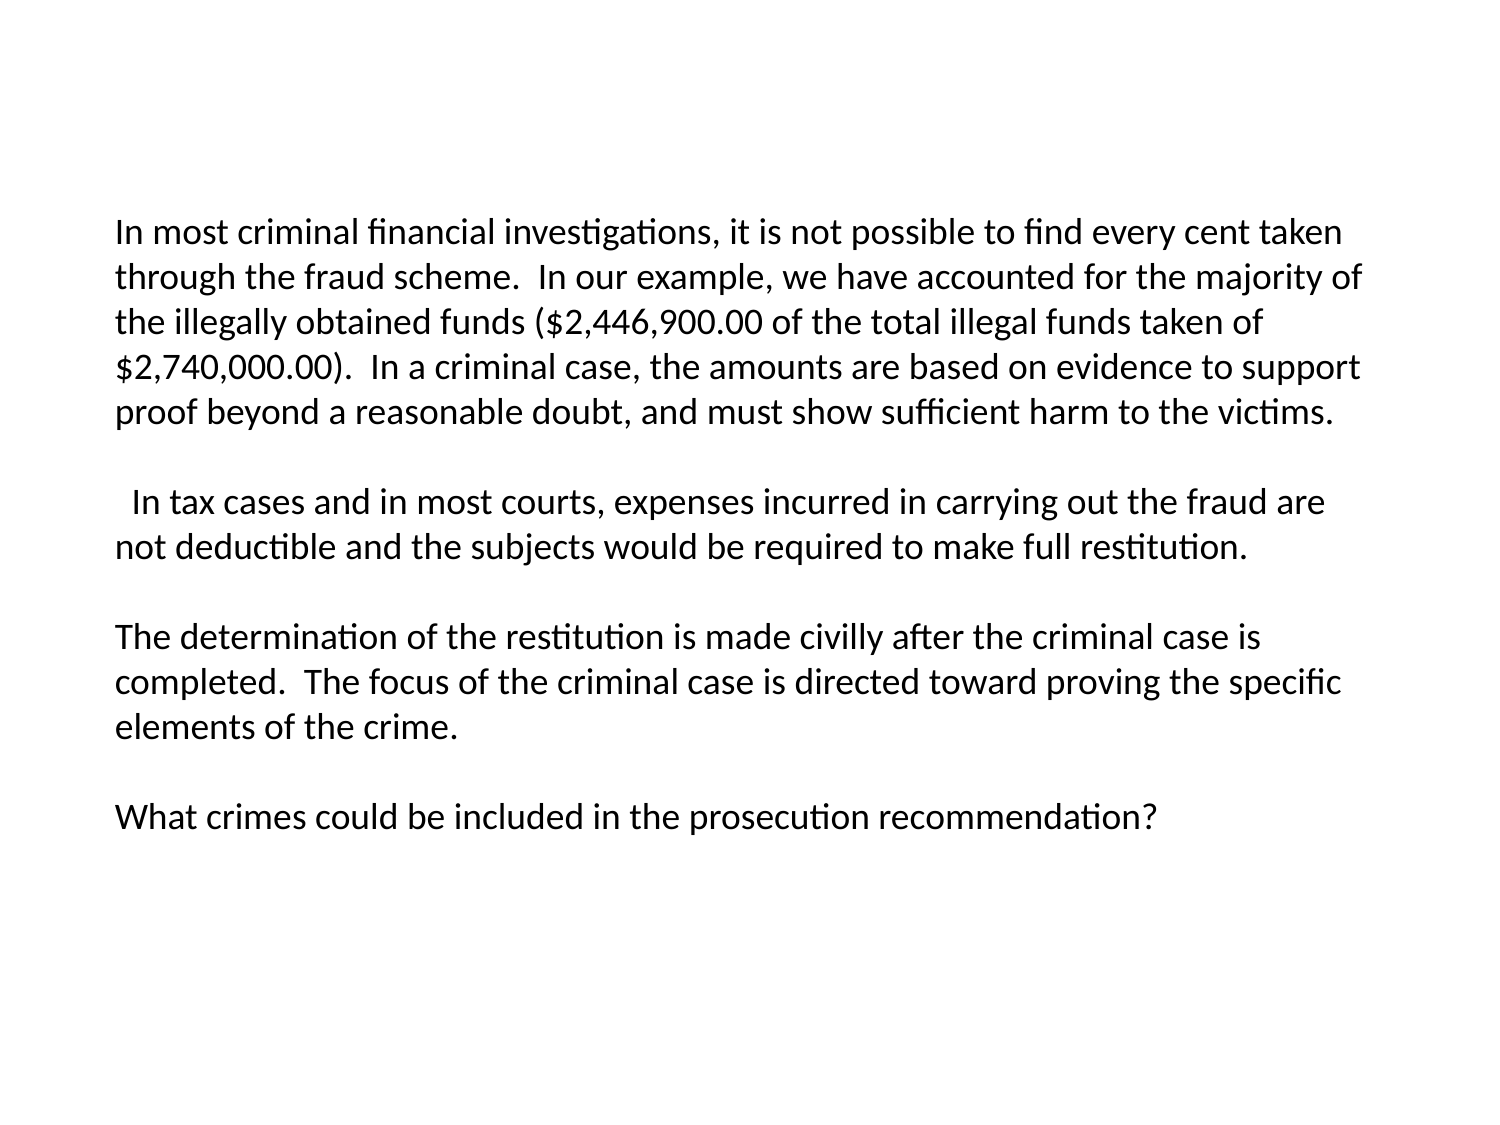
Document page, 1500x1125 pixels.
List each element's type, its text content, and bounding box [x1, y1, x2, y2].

text_box In most criminal financial investigations, it is not possible to find every cent taken through the fraud scheme. In our example, we have accounted for the majority of the illegally obtained funds ($2,446,900.00 of the total illegal funds taken of $2,740,000.00). In a criminal case, the amounts are based on evidence to support proof beyond a reasonable doubt, and must show sufficient harm to the victims. In tax cases and in most courts, expenses incurred in carrying out the fraud are not deductible and the subjects would be required to make full restitution. The determination of the restitution is made civilly after the criminal case is completed. The focus of the criminal case is directed toward proving the specific elements of the crime. What crimes could be included in the prosecution recommendation? [99, 199, 1400, 845]
